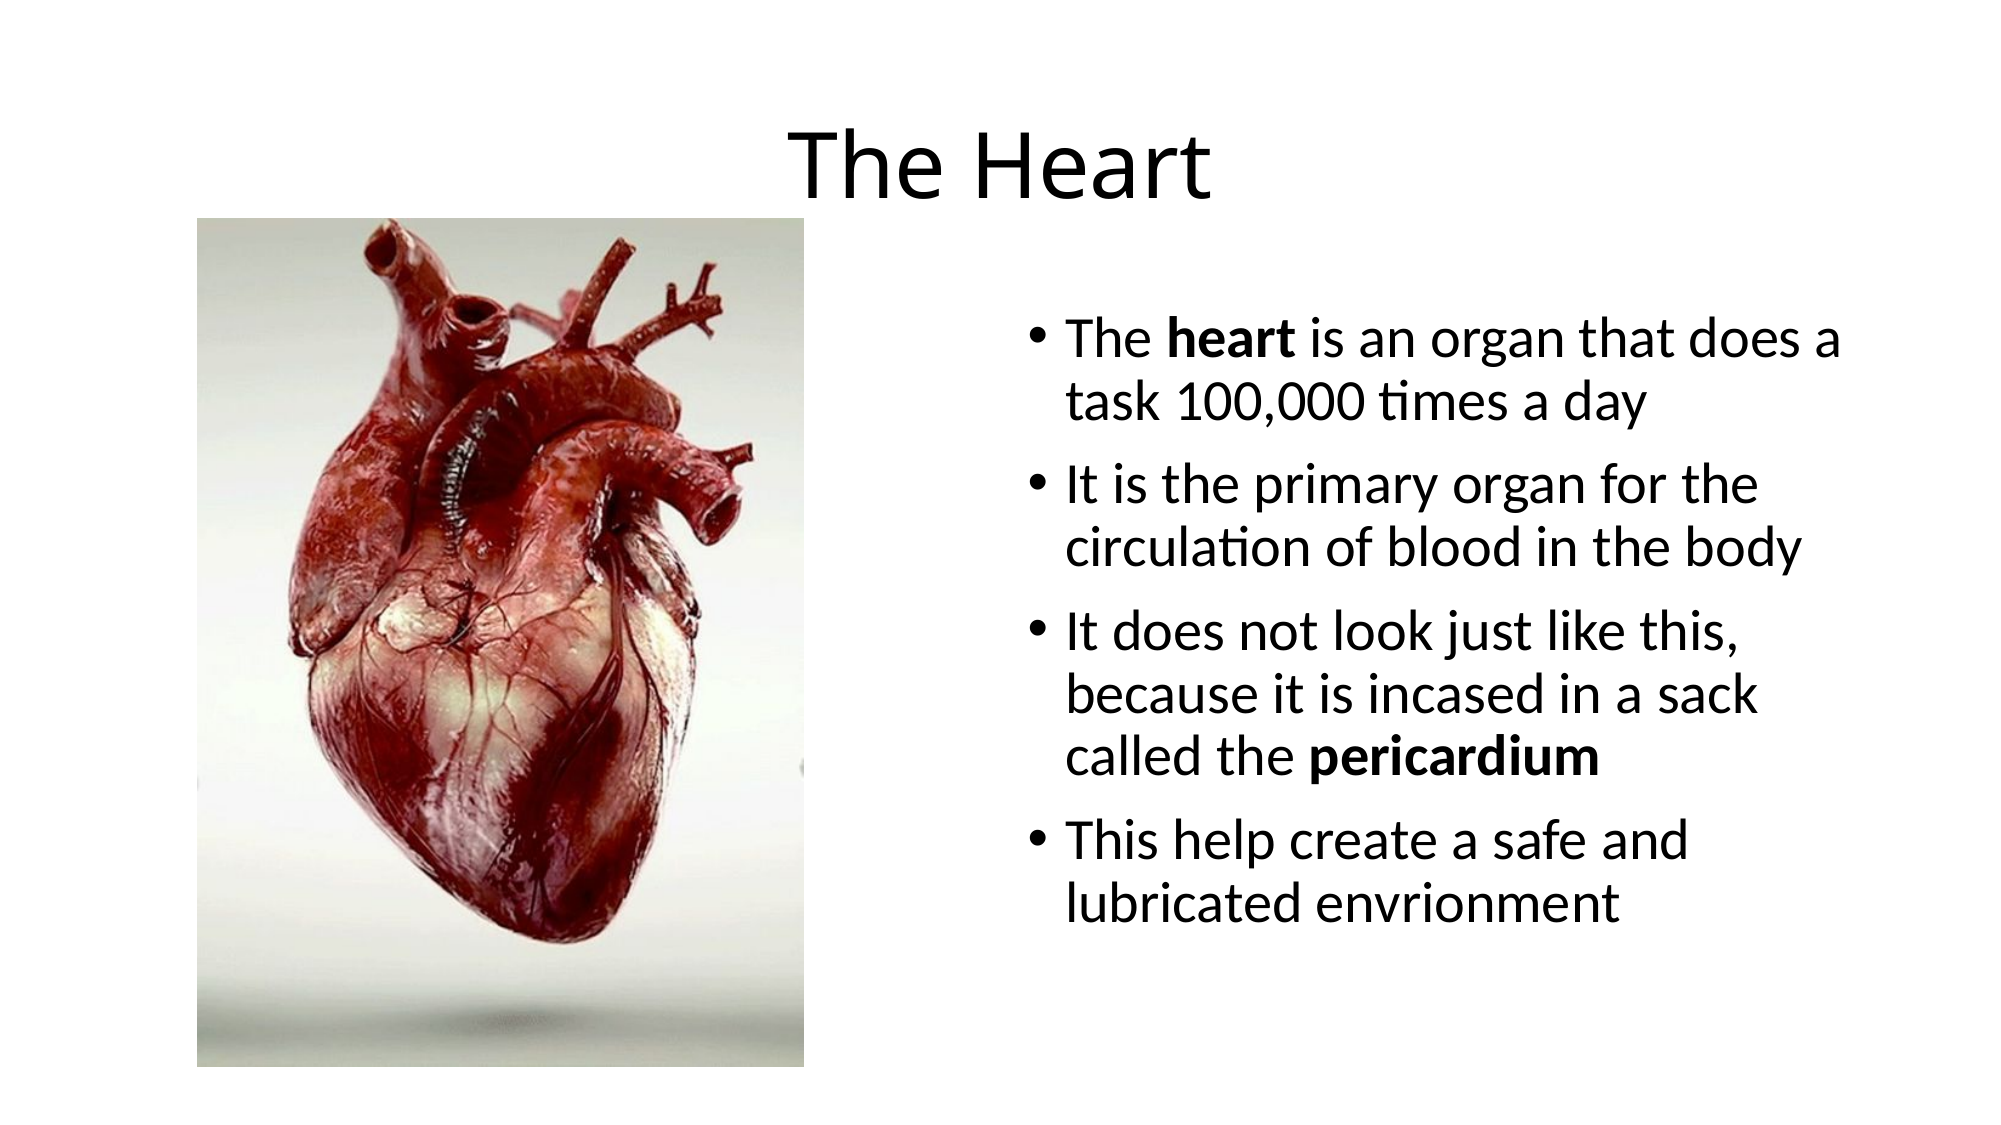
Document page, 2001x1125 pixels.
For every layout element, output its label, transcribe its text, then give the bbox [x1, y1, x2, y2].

picture [197, 218, 804, 1067]
title The Heart [137, 59, 1863, 278]
list The heart is an organ that does a task 100,000 times a day It is the primary organ for the circulation of blood in the body It does not look just like this, because it is incased in a sack called the pericardium This help create a safe and lubricated envrionment [1012, 299, 1863, 1014]
